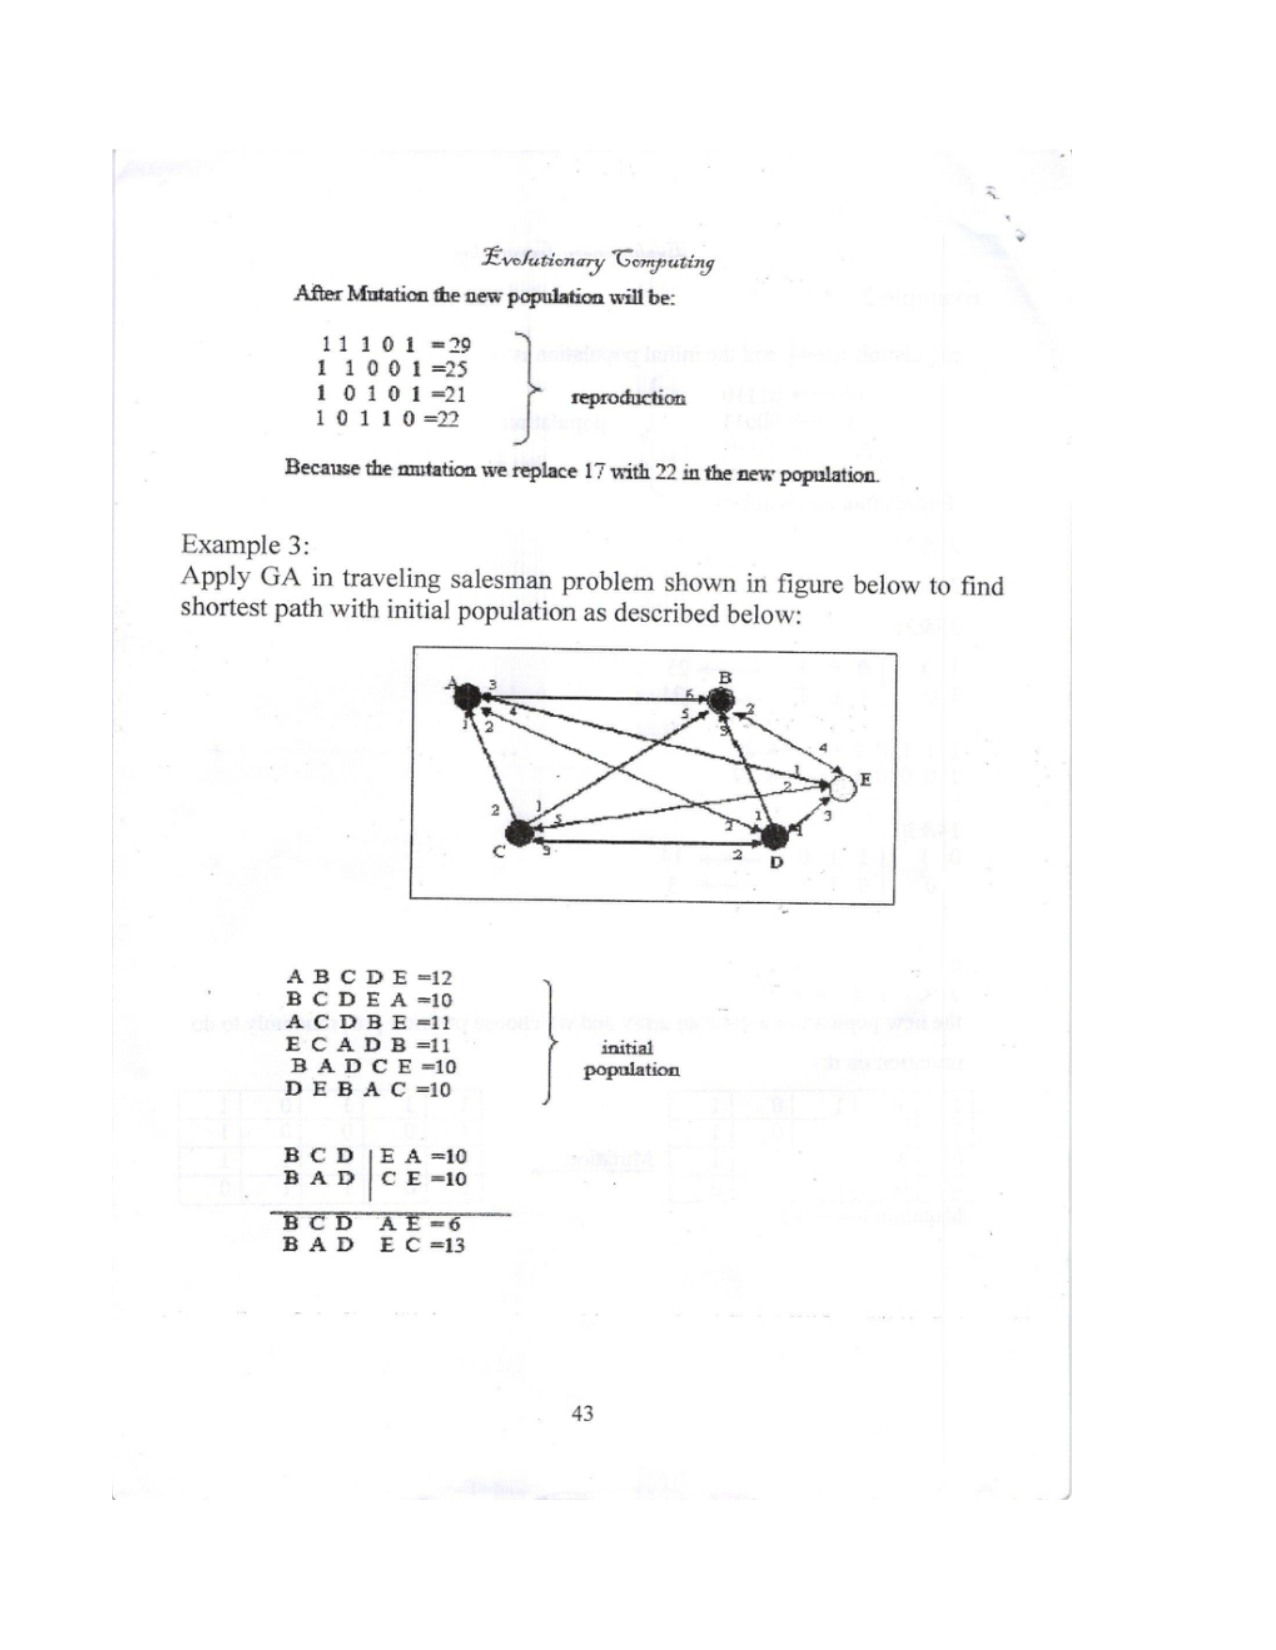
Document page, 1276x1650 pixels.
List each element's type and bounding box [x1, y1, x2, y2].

picture [112, 148, 1072, 1501]
